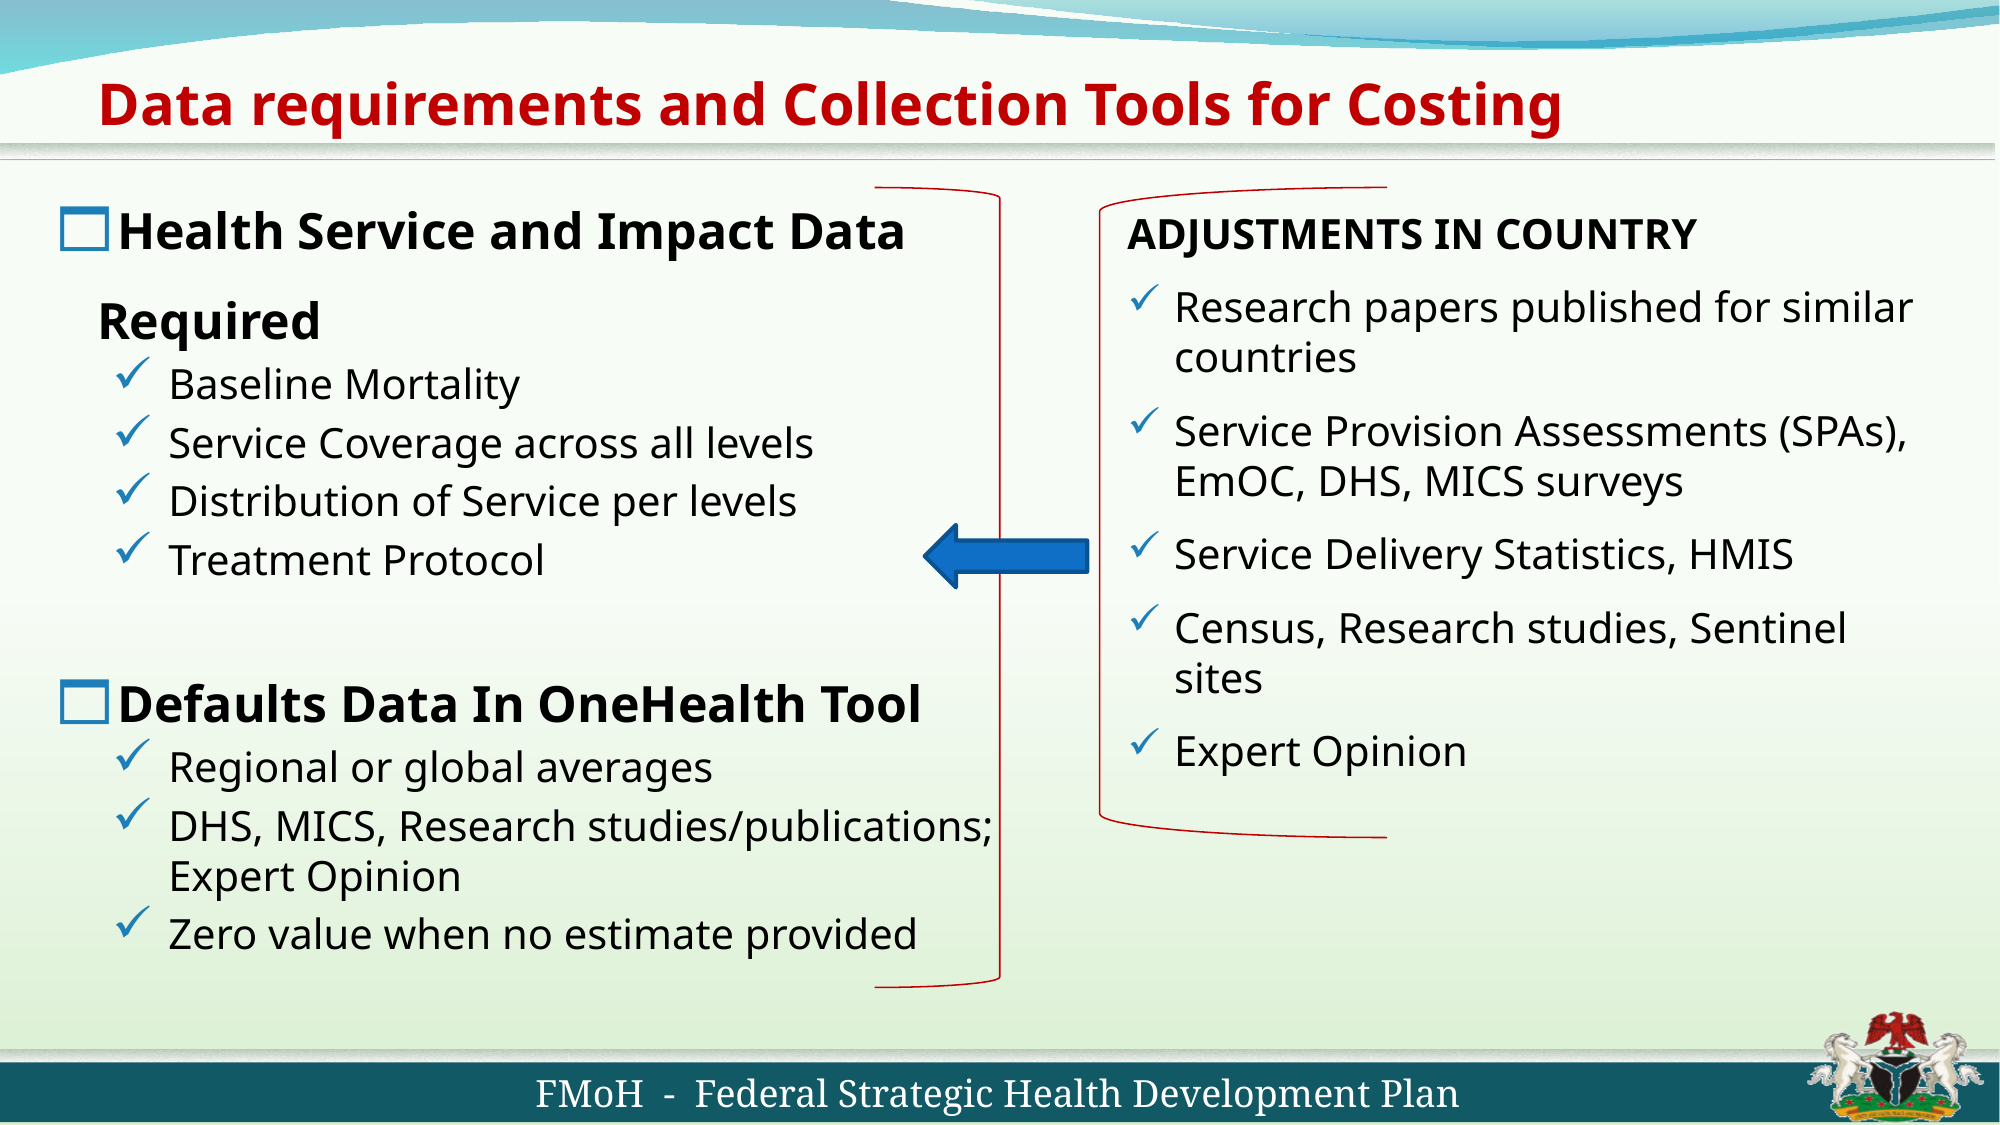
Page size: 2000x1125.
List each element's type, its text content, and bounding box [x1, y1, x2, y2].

text_box ADJUSTMENTS IN COUNTRY Research papers published for similar countries Service Provision Assessments (SPAs), EmOC, DHS, MICS surveys Service Delivery Statistics, HMIS Census, Research studies, Sentinel sites Expert Opinion [1388, 200, 1962, 838]
text_box [922, 523, 1090, 590]
picture [0, 1008, 2000, 1125]
picture [0, 143, 1995, 161]
text_box [874, 186, 1001, 989]
text_box [1098, 186, 1388, 839]
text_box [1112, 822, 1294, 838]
list Health Service and Impact Data Required Baseline Mortality Service Coverage across all levels Distribution of Service per levels Treatment Protocol Defaults Data In OneHealth Tool Regional or global averages DHS, MICS, Research studies/publications; Expert Opinion Zero value when no estimate provided [37, 162, 1075, 1040]
title Data requirements and Collection Tools for Costing [97, 21, 1888, 138]
